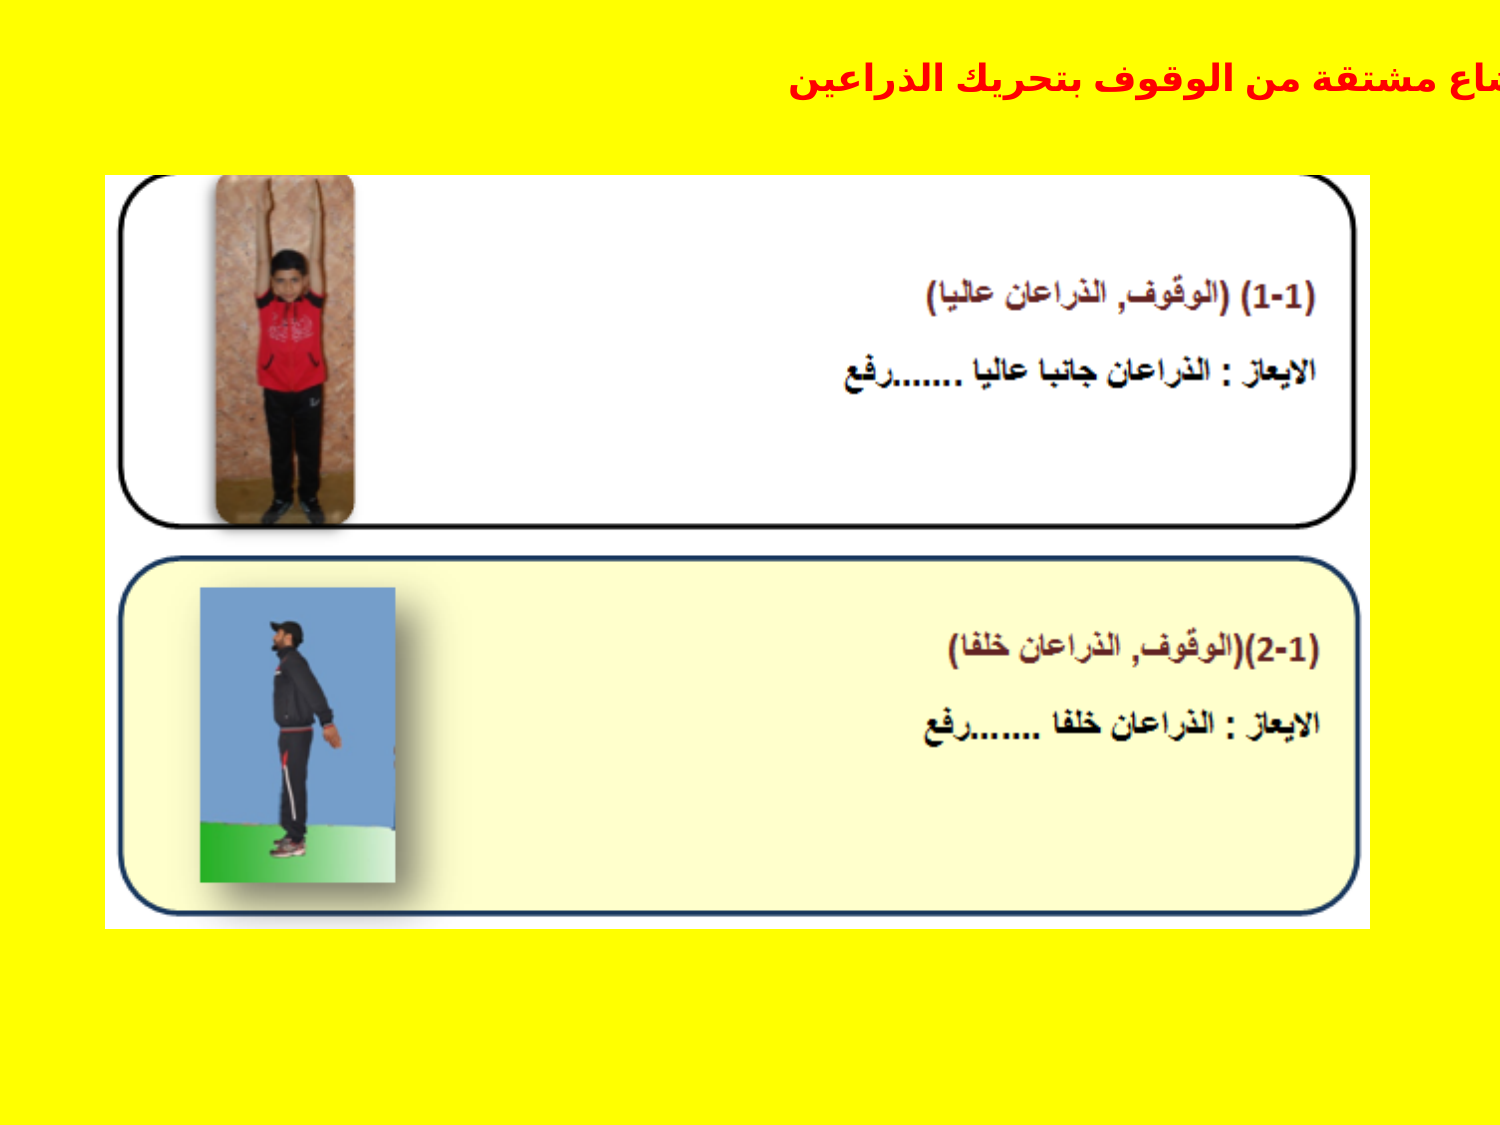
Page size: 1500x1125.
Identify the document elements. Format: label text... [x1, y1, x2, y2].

text_box - اوضاع مشتقة من الوقوف بتحريك الذراعين [773, 46, 1500, 107]
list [105, 175, 1370, 929]
